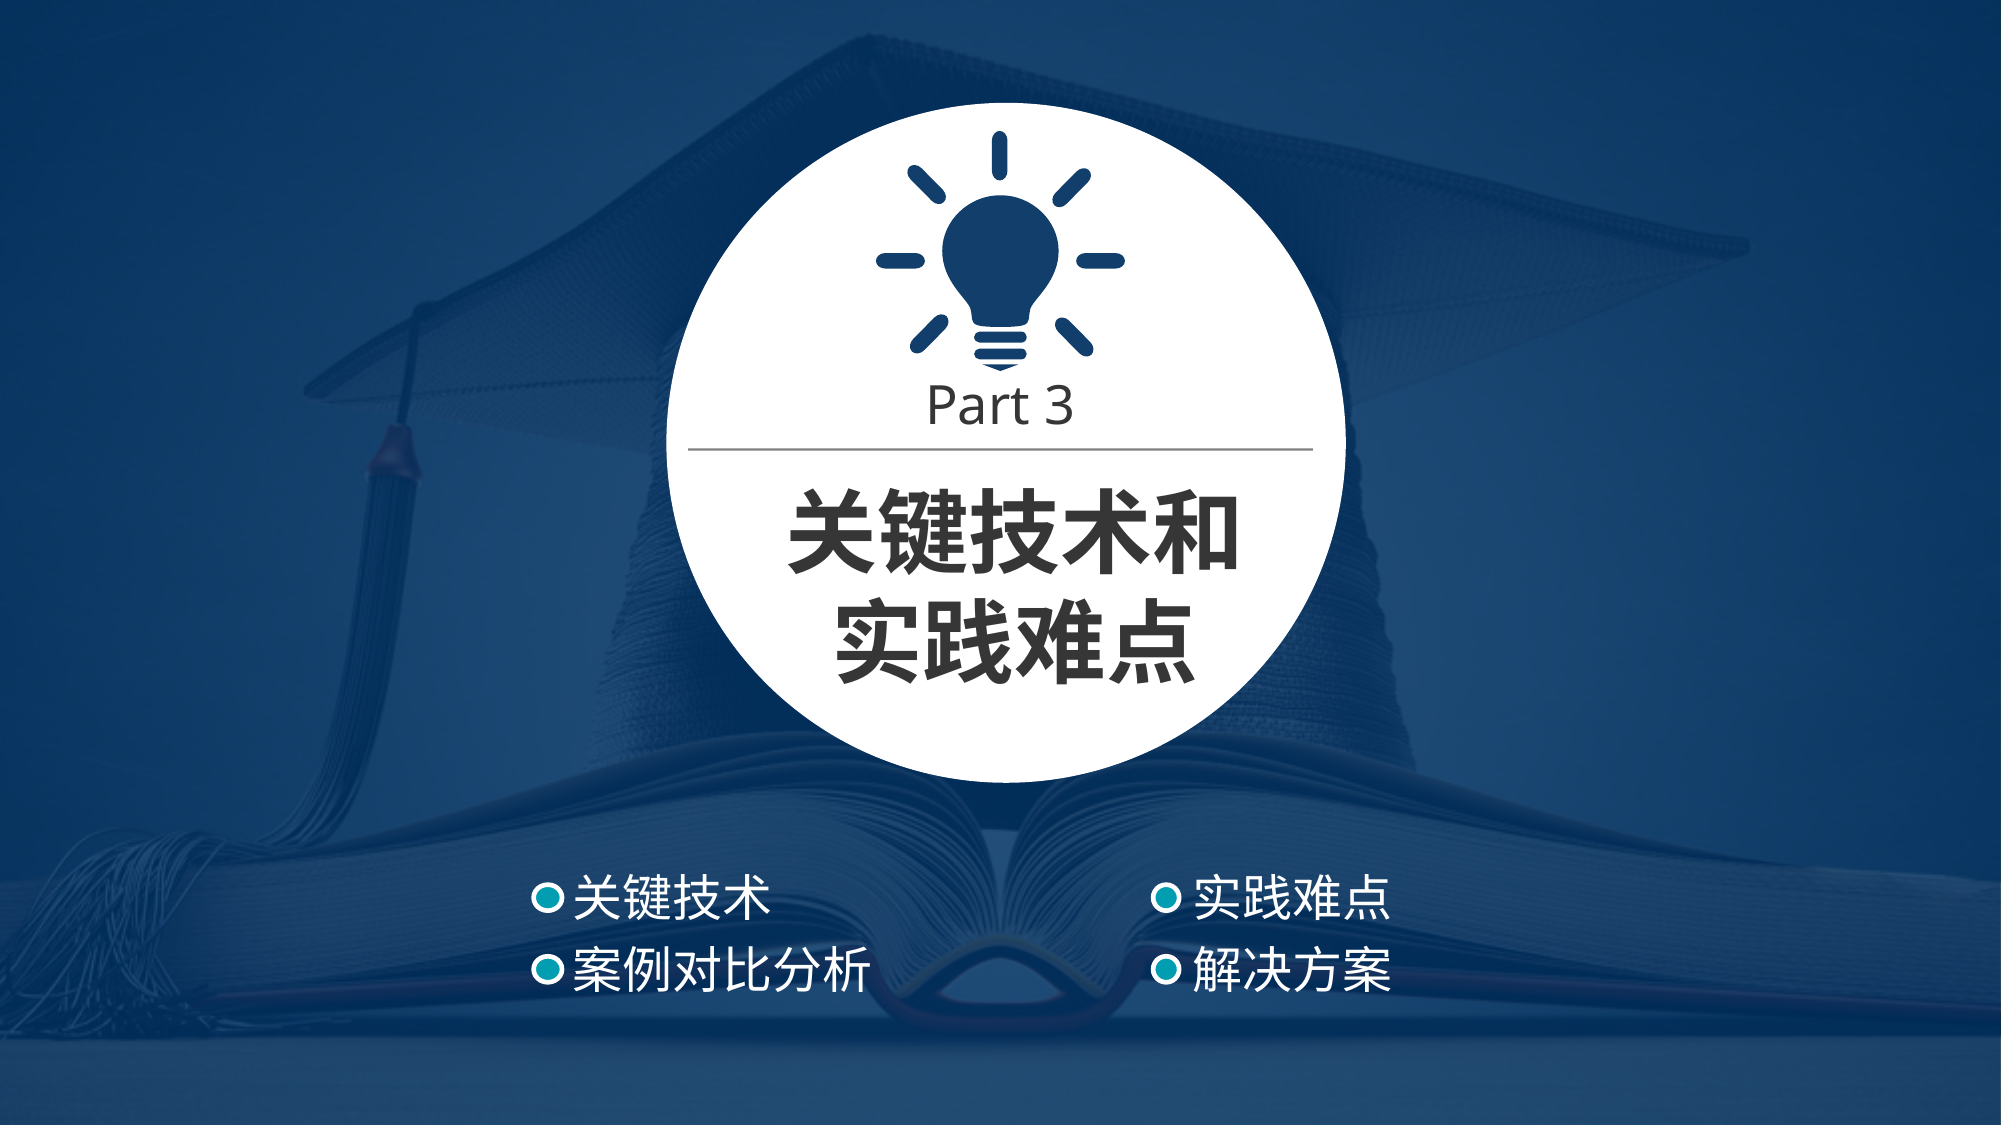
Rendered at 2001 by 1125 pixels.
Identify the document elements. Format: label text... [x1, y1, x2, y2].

text_box [1052, 168, 1091, 208]
text_box [1055, 317, 1094, 357]
text_box 案例对比分析 [558, 931, 1027, 1006]
text_box [533, 956, 558, 983]
text_box [875, 253, 925, 269]
text_box [1076, 253, 1125, 269]
text_box [974, 348, 1027, 360]
text_box [1153, 884, 1177, 911]
text_box Part 3 [925, 369, 1076, 436]
text_box [1153, 956, 1177, 983]
text_box [787, 703, 1225, 783]
text_box [666, 102, 1346, 671]
text_box 实践难点 [1177, 859, 1615, 931]
text_box [907, 165, 946, 205]
text_box 解决方案 [1177, 931, 1615, 1006]
text_box 关键技术 [558, 859, 1027, 931]
text_box [942, 195, 1059, 327]
text_box [982, 364, 1019, 372]
text_box [991, 130, 1008, 181]
text_box [974, 331, 1027, 343]
text_box 关键技术和实践难点 [754, 467, 1275, 703]
text_box [909, 314, 949, 354]
text_box [533, 884, 558, 911]
